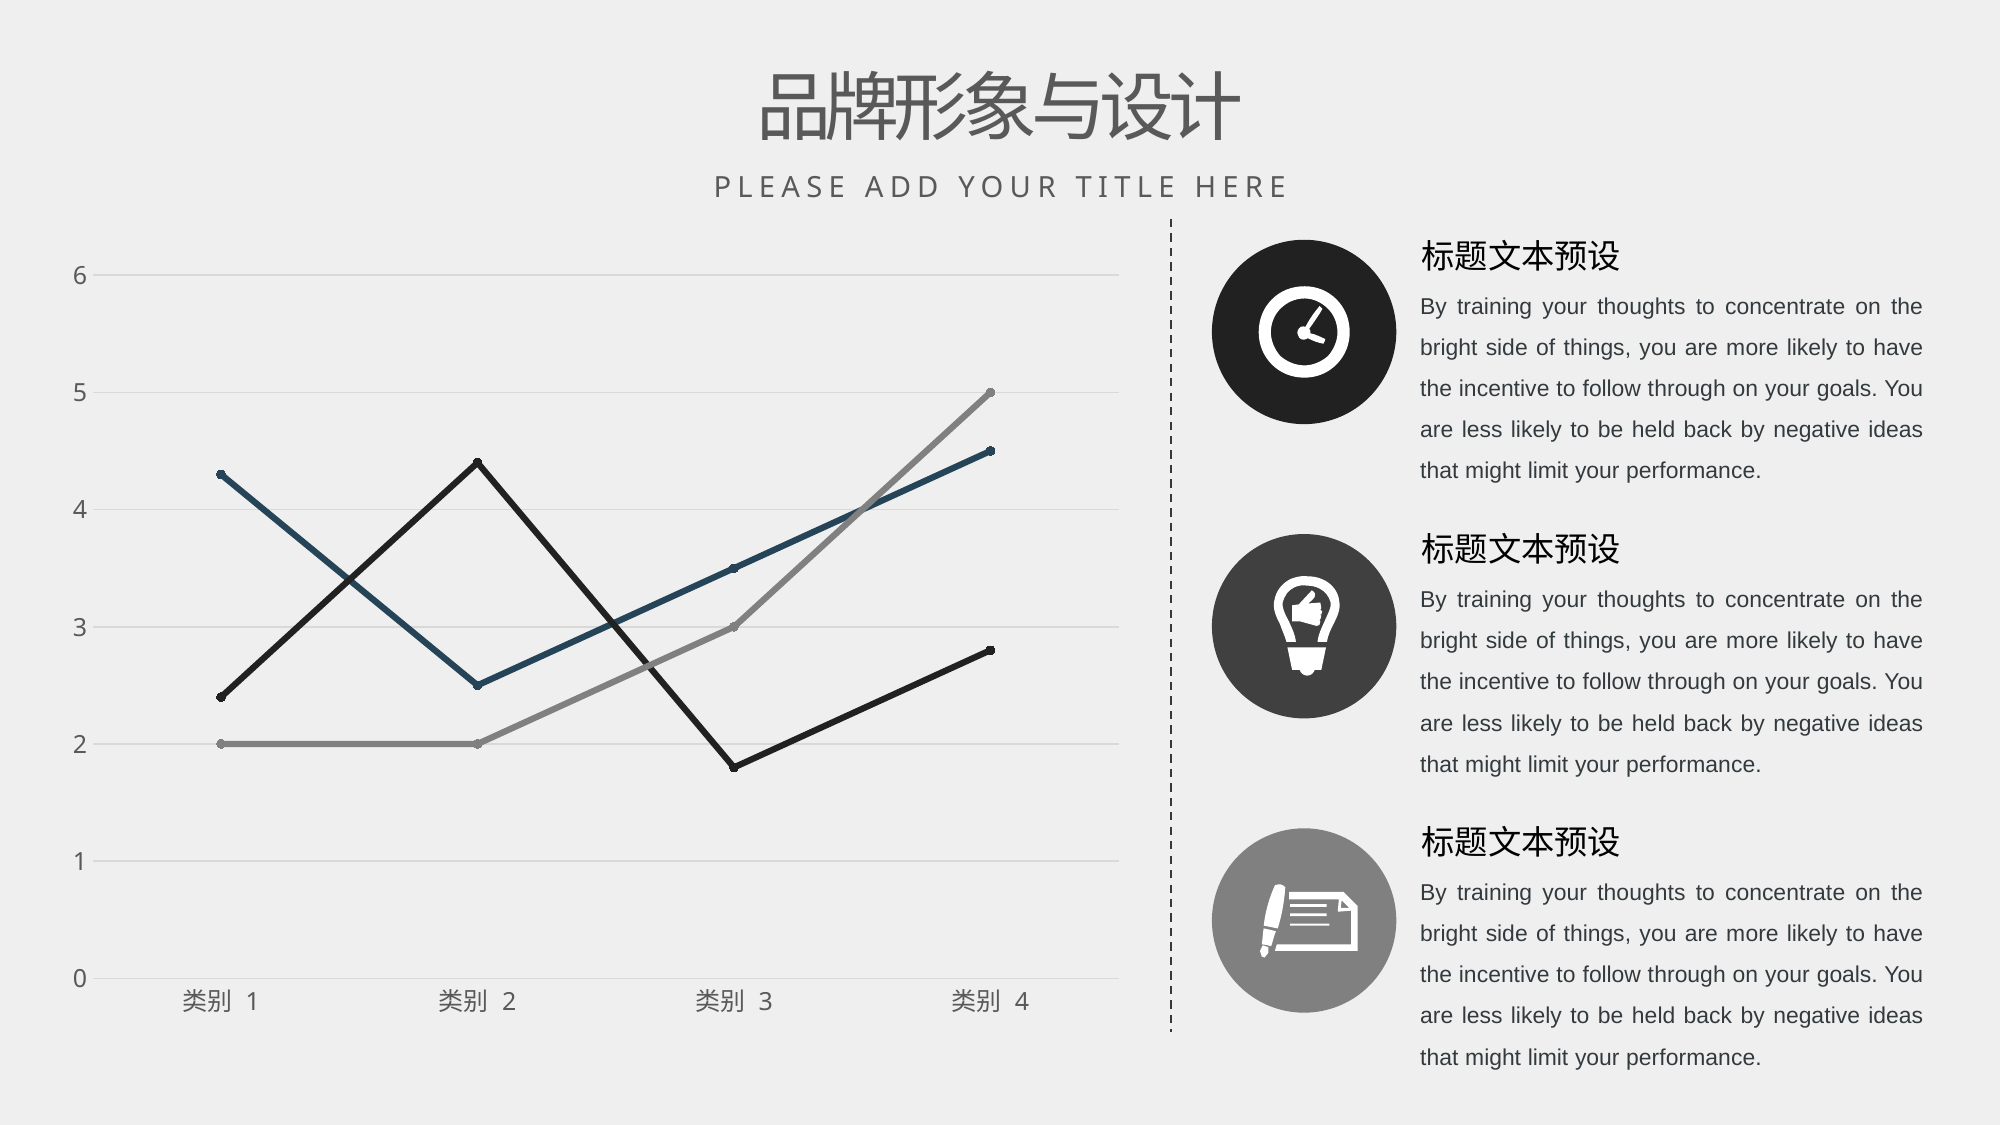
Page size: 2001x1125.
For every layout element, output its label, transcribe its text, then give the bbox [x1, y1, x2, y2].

chart [50, 242, 1141, 1035]
text_box By training your thoughts to concentrate on the bright side of things, you are more likely to have the incentive to follow through on your goals. You are less likely to be held back by negative ideas that might limit your performance. [1405, 856, 1939, 1078]
text_box 标题文本预设 [1406, 227, 1637, 270]
text_box 标题文本预设 [1406, 521, 1637, 563]
text_box 标题文本预设 [1406, 814, 1637, 856]
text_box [1211, 828, 1397, 1013]
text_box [1211, 239, 1397, 425]
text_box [1211, 534, 1397, 719]
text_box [573, 52, 1427, 214]
text_box By training your thoughts to concentrate on the bright side of things, you are more likely to have the incentive to follow through on your goals. You are less likely to be held back by negative ideas that might limit your performance. [1405, 563, 1939, 785]
text_box By training your thoughts to concentrate on the bright side of things, you are more likely to have the incentive to follow through on your goals. You are less likely to be held back by negative ideas that might limit your performance. [1405, 270, 1939, 491]
